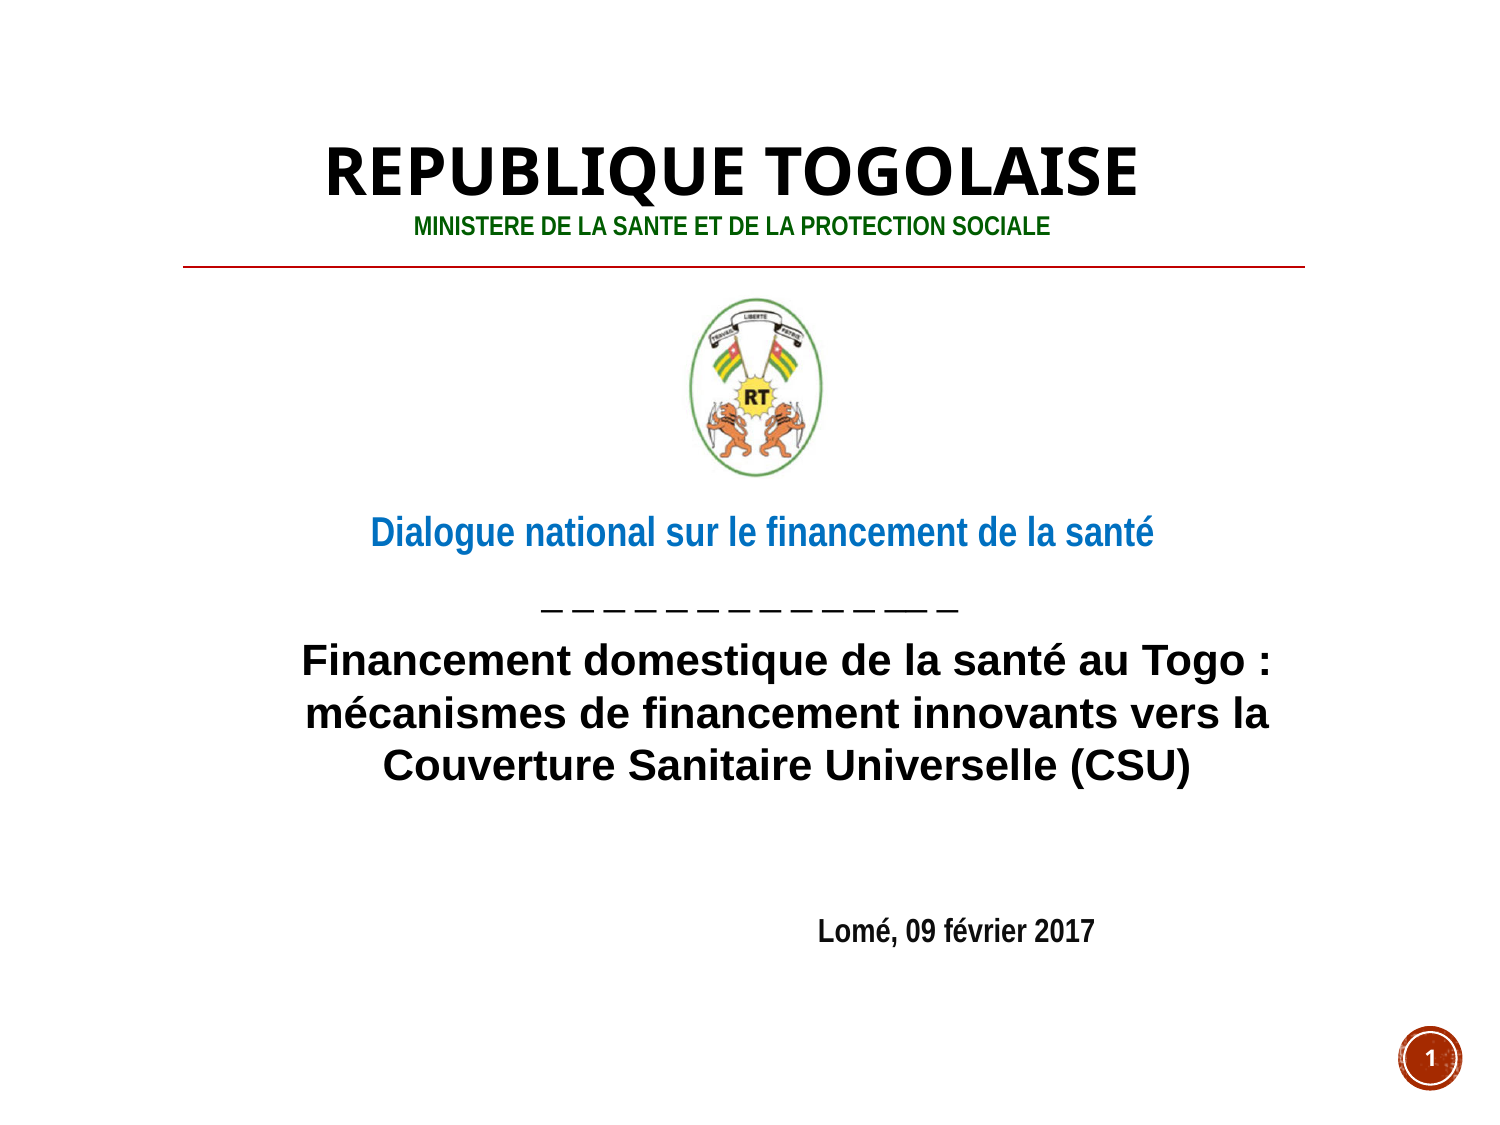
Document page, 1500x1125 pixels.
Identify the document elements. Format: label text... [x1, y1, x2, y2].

text_box Dialogue national sur le financement de la santé [301, 496, 1235, 562]
slide_number 1 [1391, 1028, 1471, 1089]
picture [668, 290, 832, 479]
text_box _ _ _ _ _ _ _ _ _ _ _ __ _ [526, 560, 974, 621]
text_box Lomé, 09 février 2017 [560, 869, 1353, 989]
title REPUBLIQUE TOGOLAISE MINISTERE DE LA SANTE ET DE LA PROTECTION SOCIALE [100, 78, 1365, 291]
text_box Financement domestique de la santé au Togo : mécanismes de financement innovants vers la Couverture Sanitaire Universelle (CSU) [182, 624, 1392, 797]
